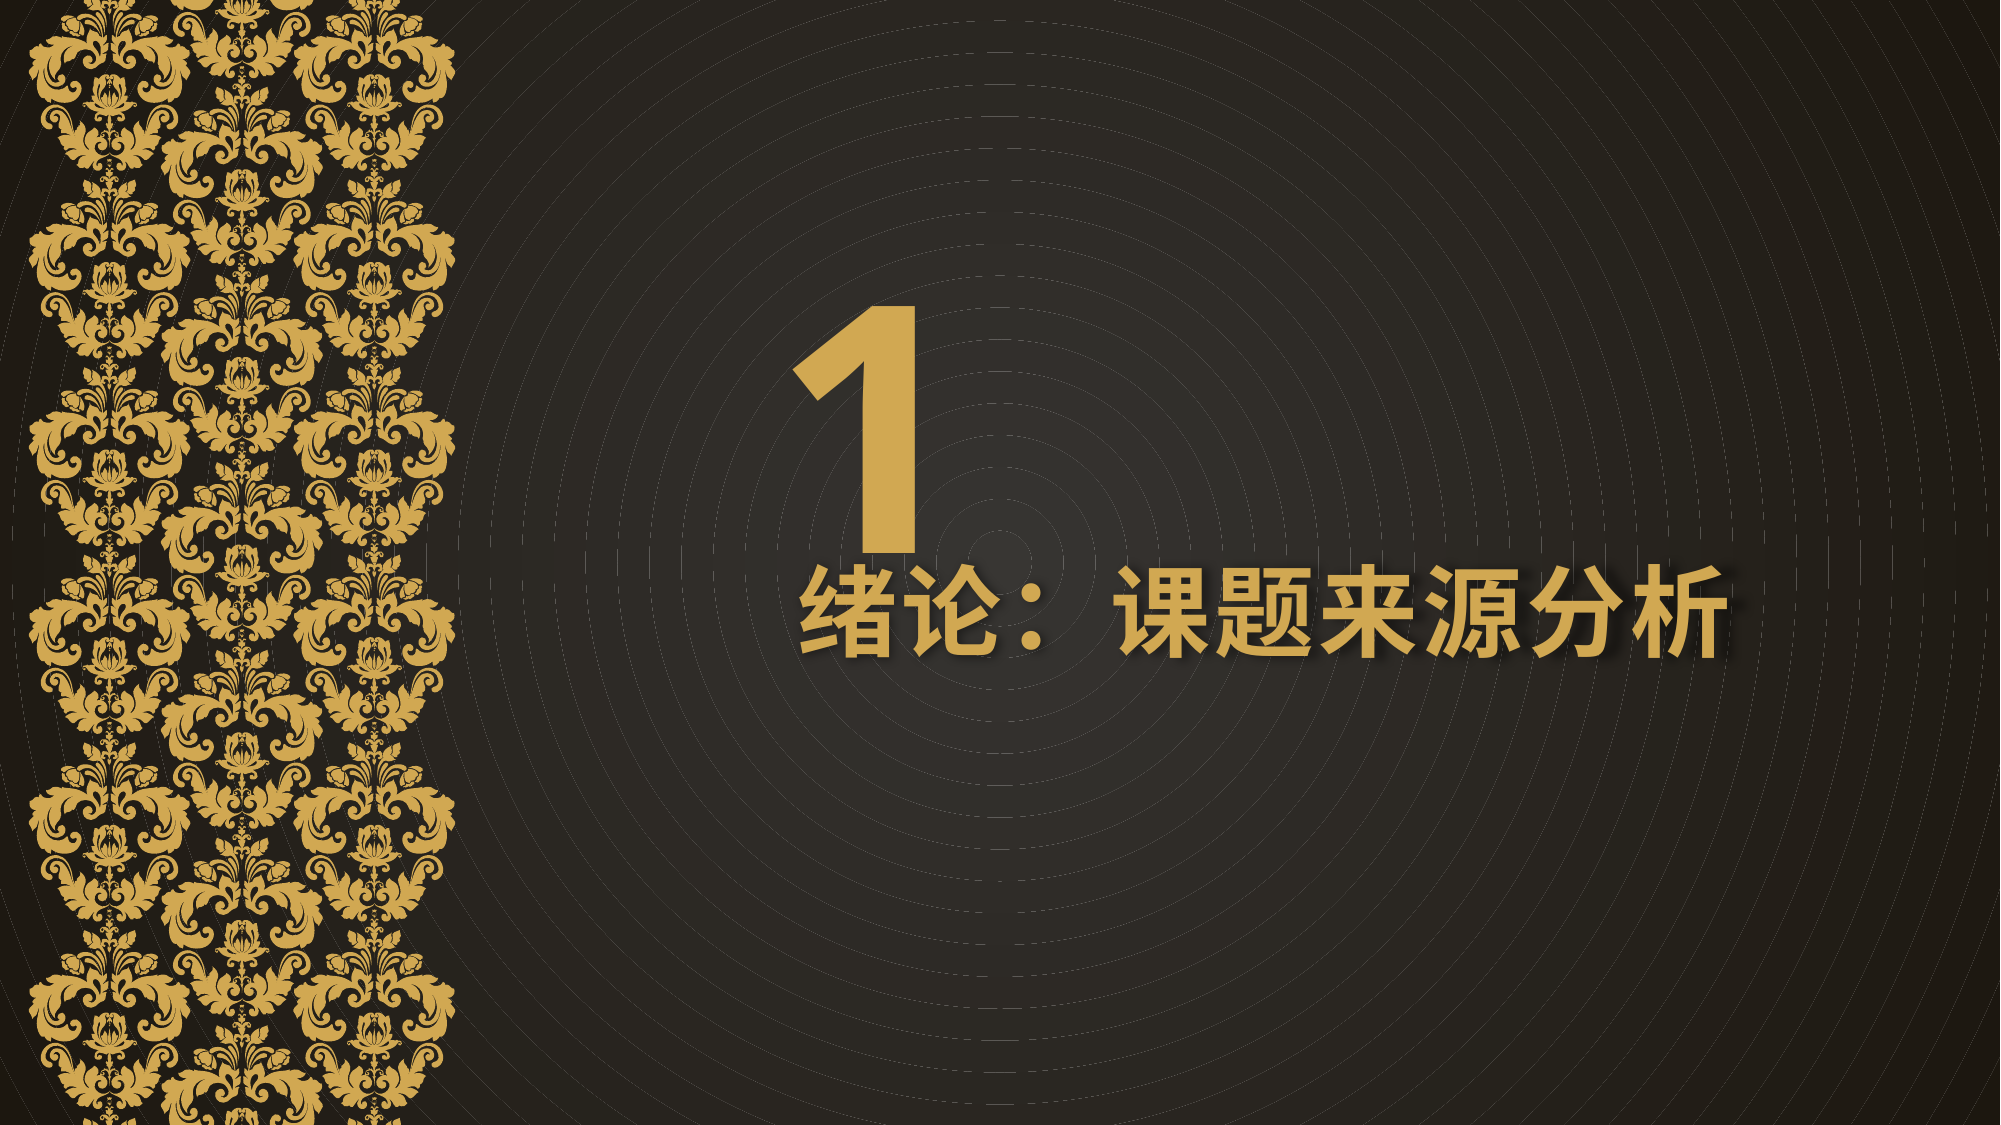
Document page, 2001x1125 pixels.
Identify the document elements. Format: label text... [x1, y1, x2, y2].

text_box 1 [757, 200, 986, 631]
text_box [27, 0, 457, 1125]
text_box 绪论：课题来源分析 [783, 541, 1747, 677]
